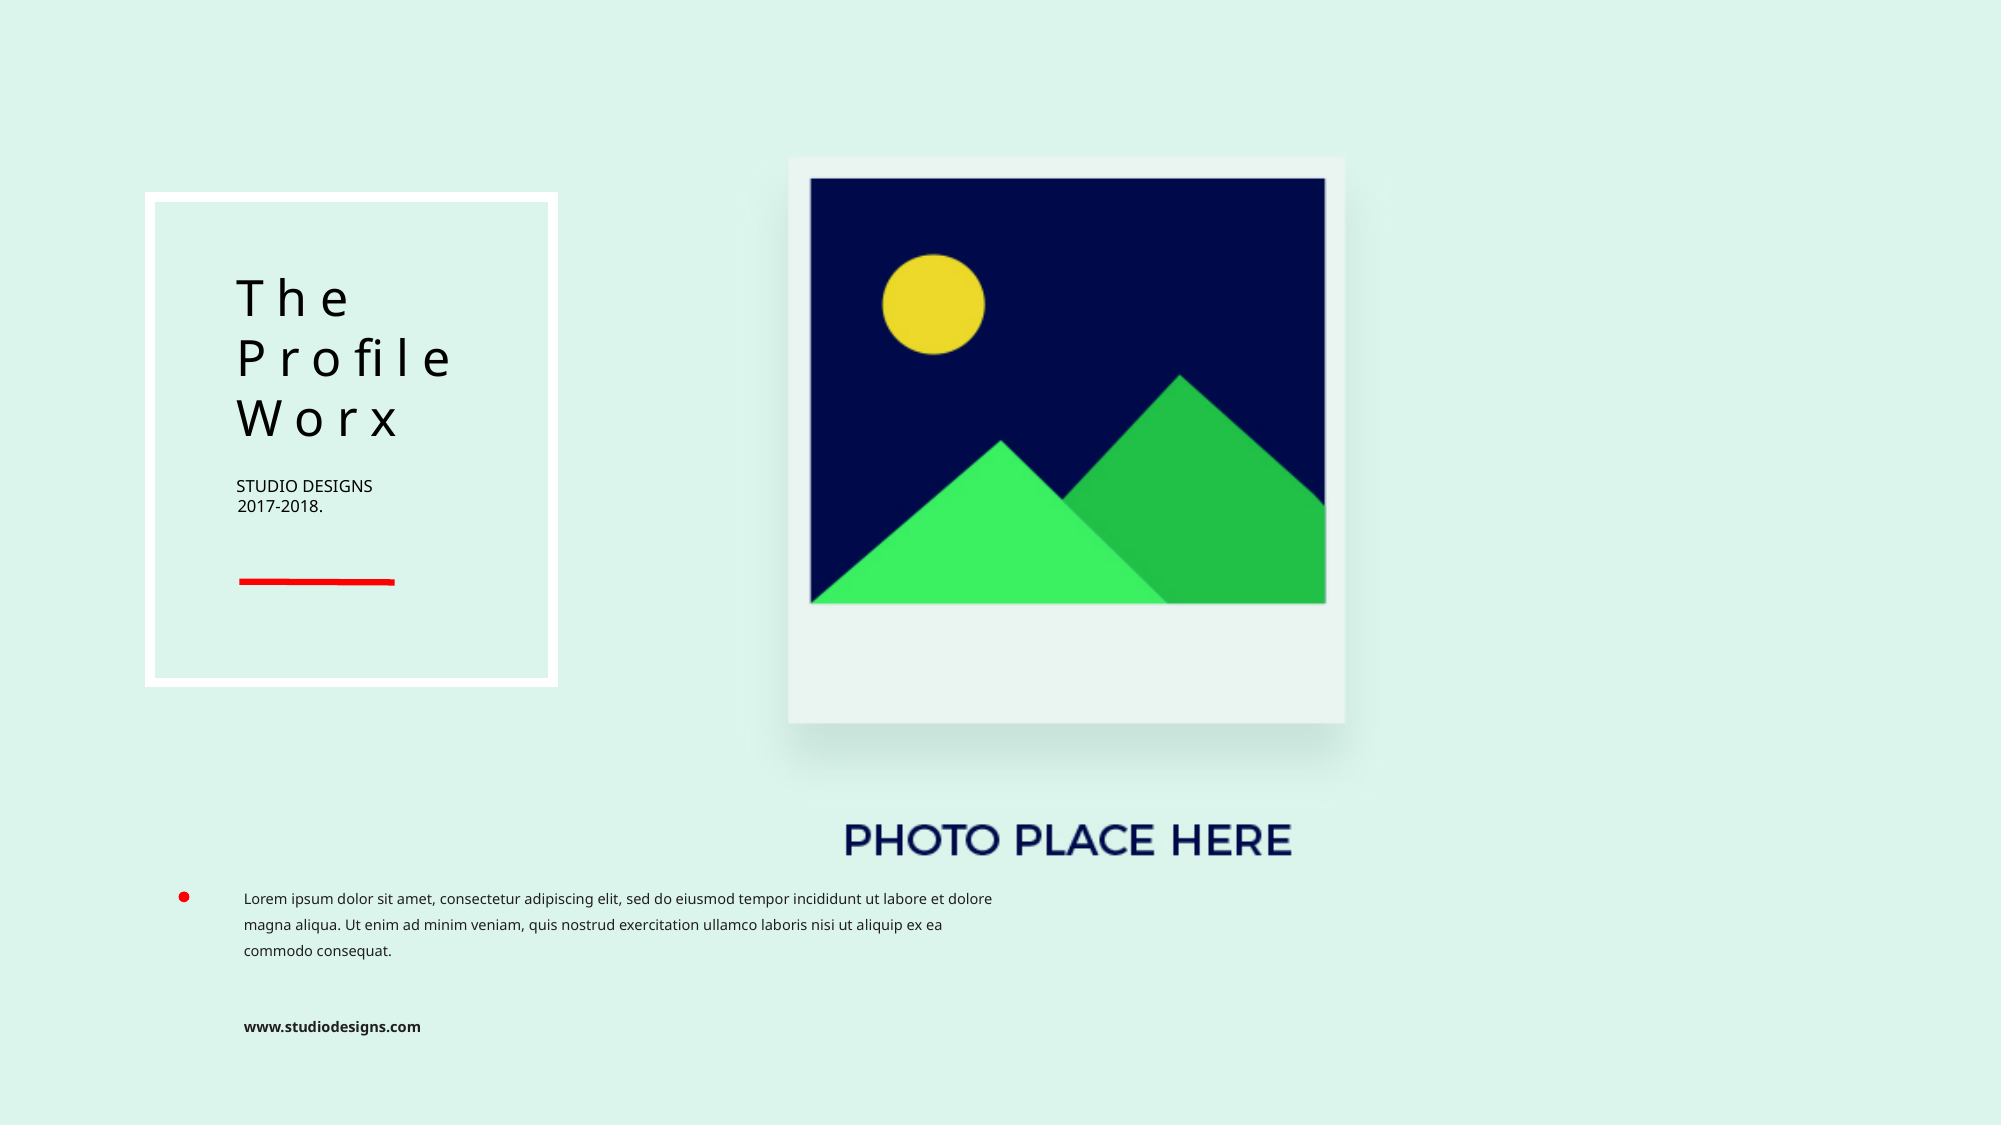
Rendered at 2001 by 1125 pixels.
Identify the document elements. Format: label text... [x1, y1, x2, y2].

text_box [177, 890, 191, 904]
text_box [0, 0, 2000, 1125]
text_box [149, 196, 554, 684]
text_box 2017-2018. [222, 504, 410, 569]
text_box STUDIO DESIGNS [221, 468, 434, 504]
text_box Lorem ipsum dolor sit amet, consectetur adipiscing elit, sed do eiusmod tempor incididunt ut labore et dolore magna aliqua. Ut enim ad minim veniam, quis nostrud exercitation ullamco laboris nisi ut aliquip ex ea commodo consequat. [229, 873, 1025, 967]
text_box www.studiodesigns.com [229, 1002, 1025, 1043]
text_box The Profile Worx [221, 259, 520, 454]
